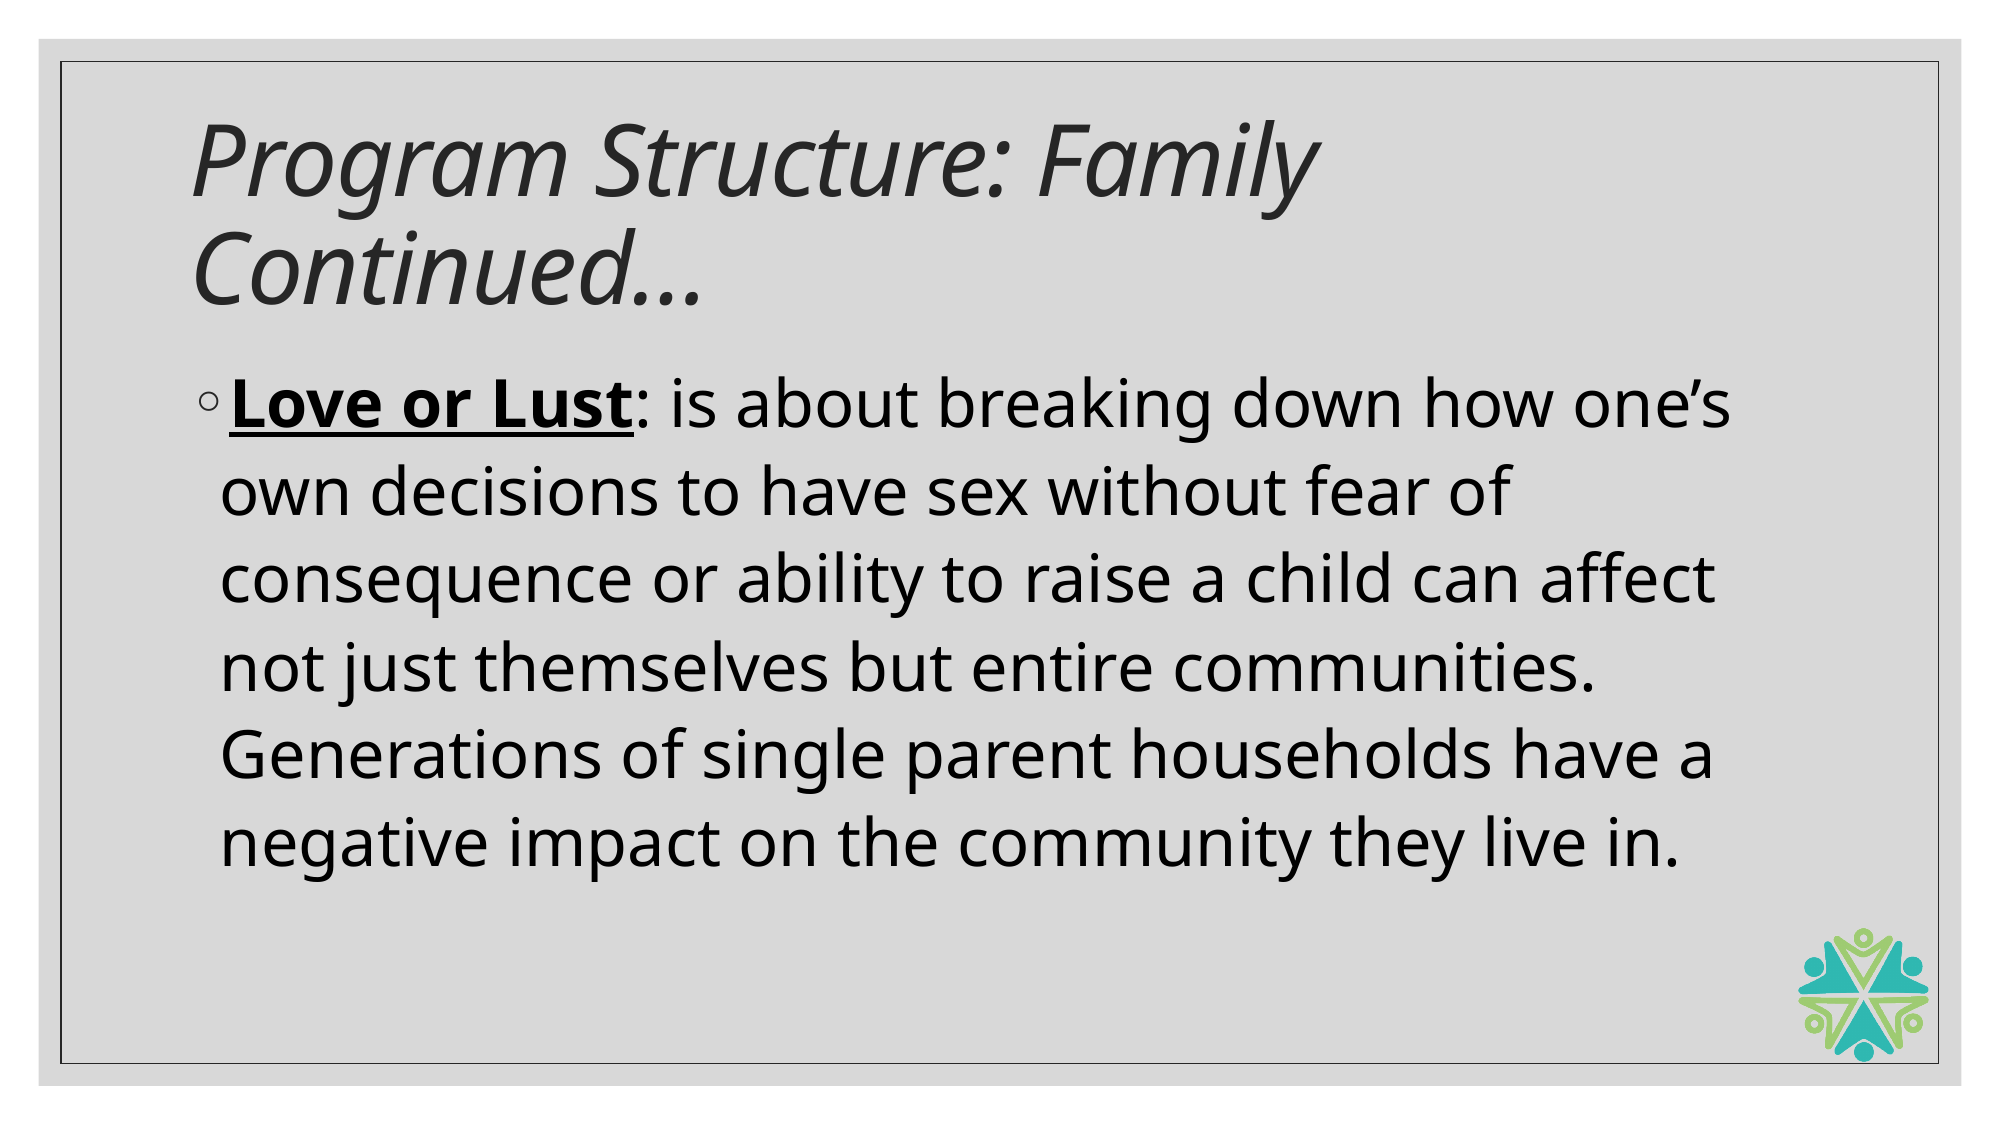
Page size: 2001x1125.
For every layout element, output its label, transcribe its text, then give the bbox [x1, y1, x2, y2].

title Program Structure: Family Continued… [174, 105, 1825, 331]
list Love or Lust: is about breaking down how one’s own decisions to have sex without fear of consequence or ability to raise a child can affect not just themselves but entire communities. Generations of single parent households have a negative impact on the community they live in. [174, 345, 1825, 977]
picture [1798, 928, 1929, 1062]
